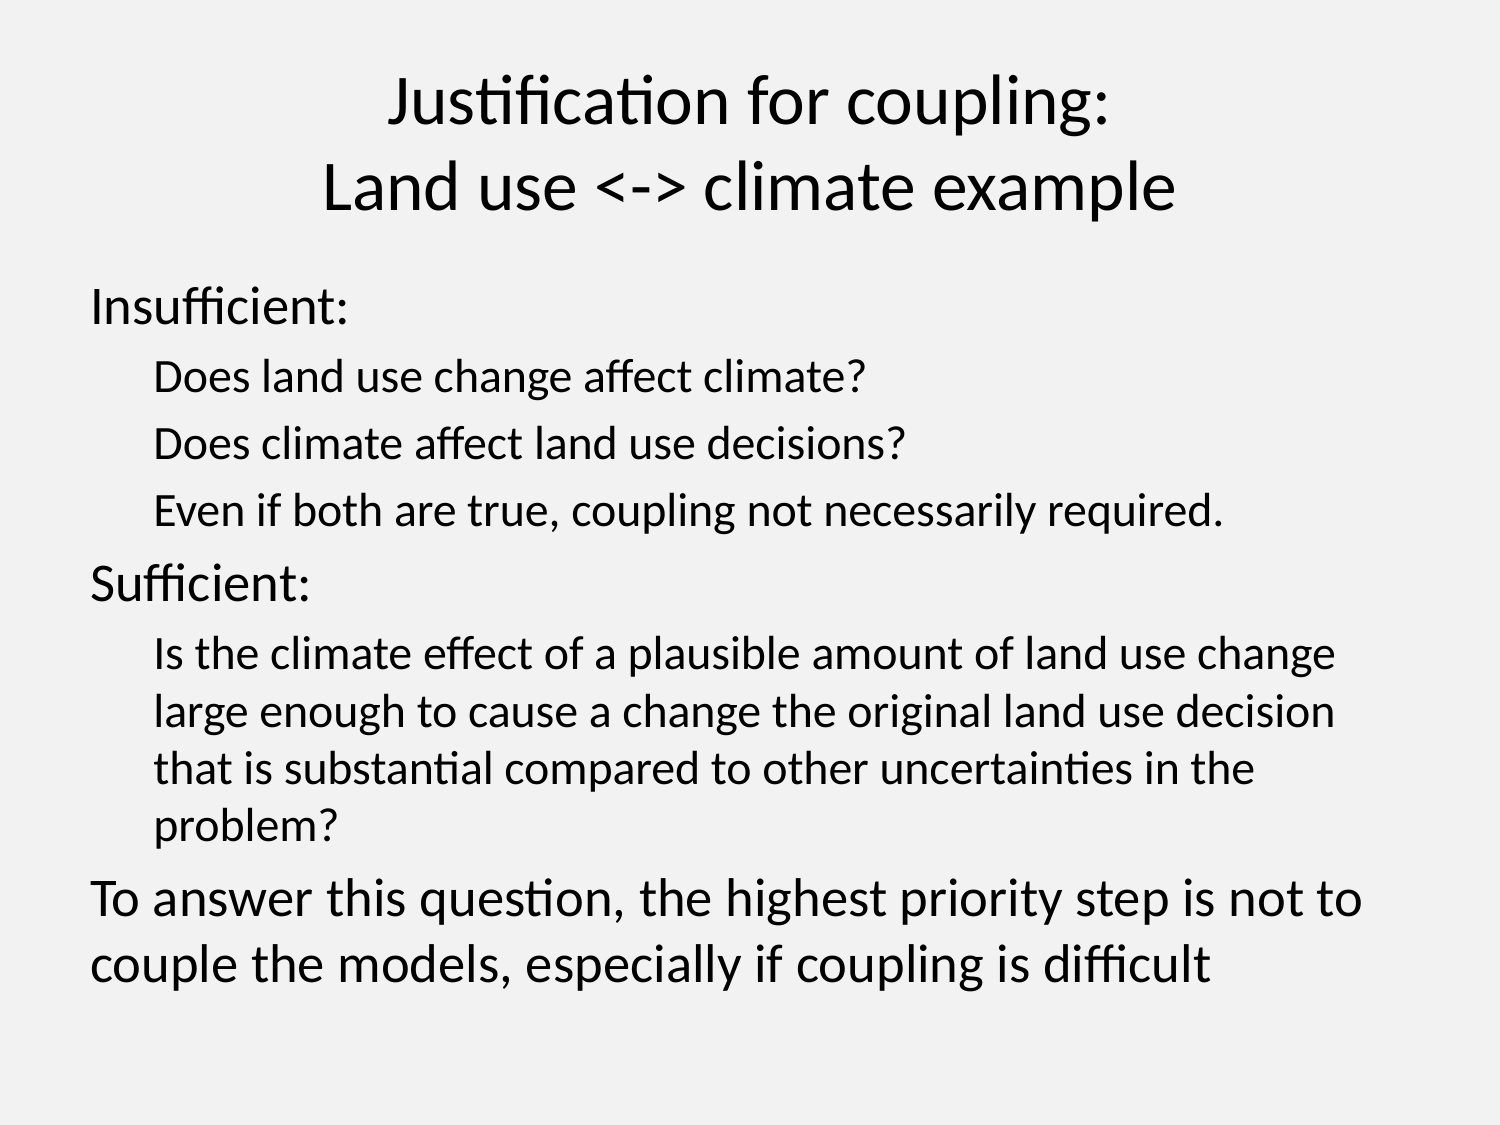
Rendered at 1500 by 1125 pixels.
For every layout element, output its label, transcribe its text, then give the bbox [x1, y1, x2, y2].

list Insufficient: Does land use change affect climate? Does climate affect land use decisions? Even if both are true, coupling not necessarily required. Sufficient: Is the climate effect of a plausible amount of land use change large enough to cause a change the original land use decision that is substantial compared to other uncertainties in the problem? To answer this question, the highest priority step is not to couple the models, especially if coupling is difficult [75, 262, 1425, 1005]
title Justification for coupling: Land use <-> climate example [75, 45, 1425, 233]
